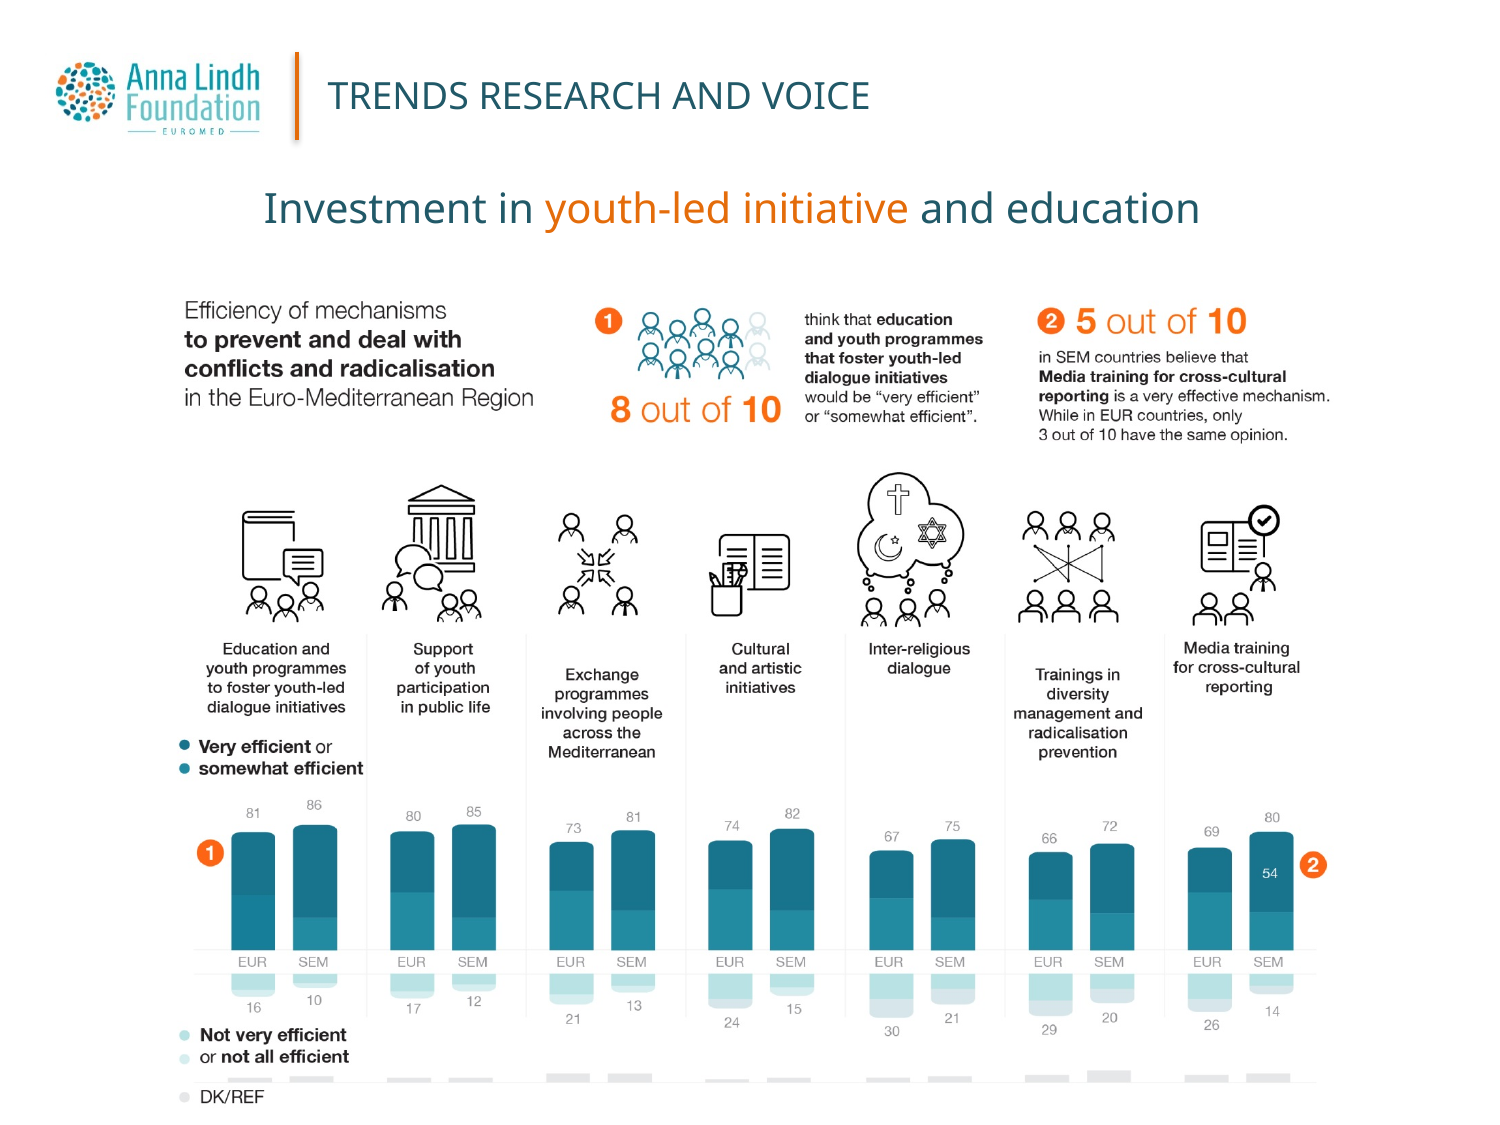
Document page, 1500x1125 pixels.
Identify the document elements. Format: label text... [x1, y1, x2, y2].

title TRENDS RESEARCH AND VOICE [312, 51, 1455, 138]
picture [45, 53, 273, 141]
picture [154, 278, 1355, 1125]
text_box Investment in youth-led initiative and education [67, 174, 1398, 240]
